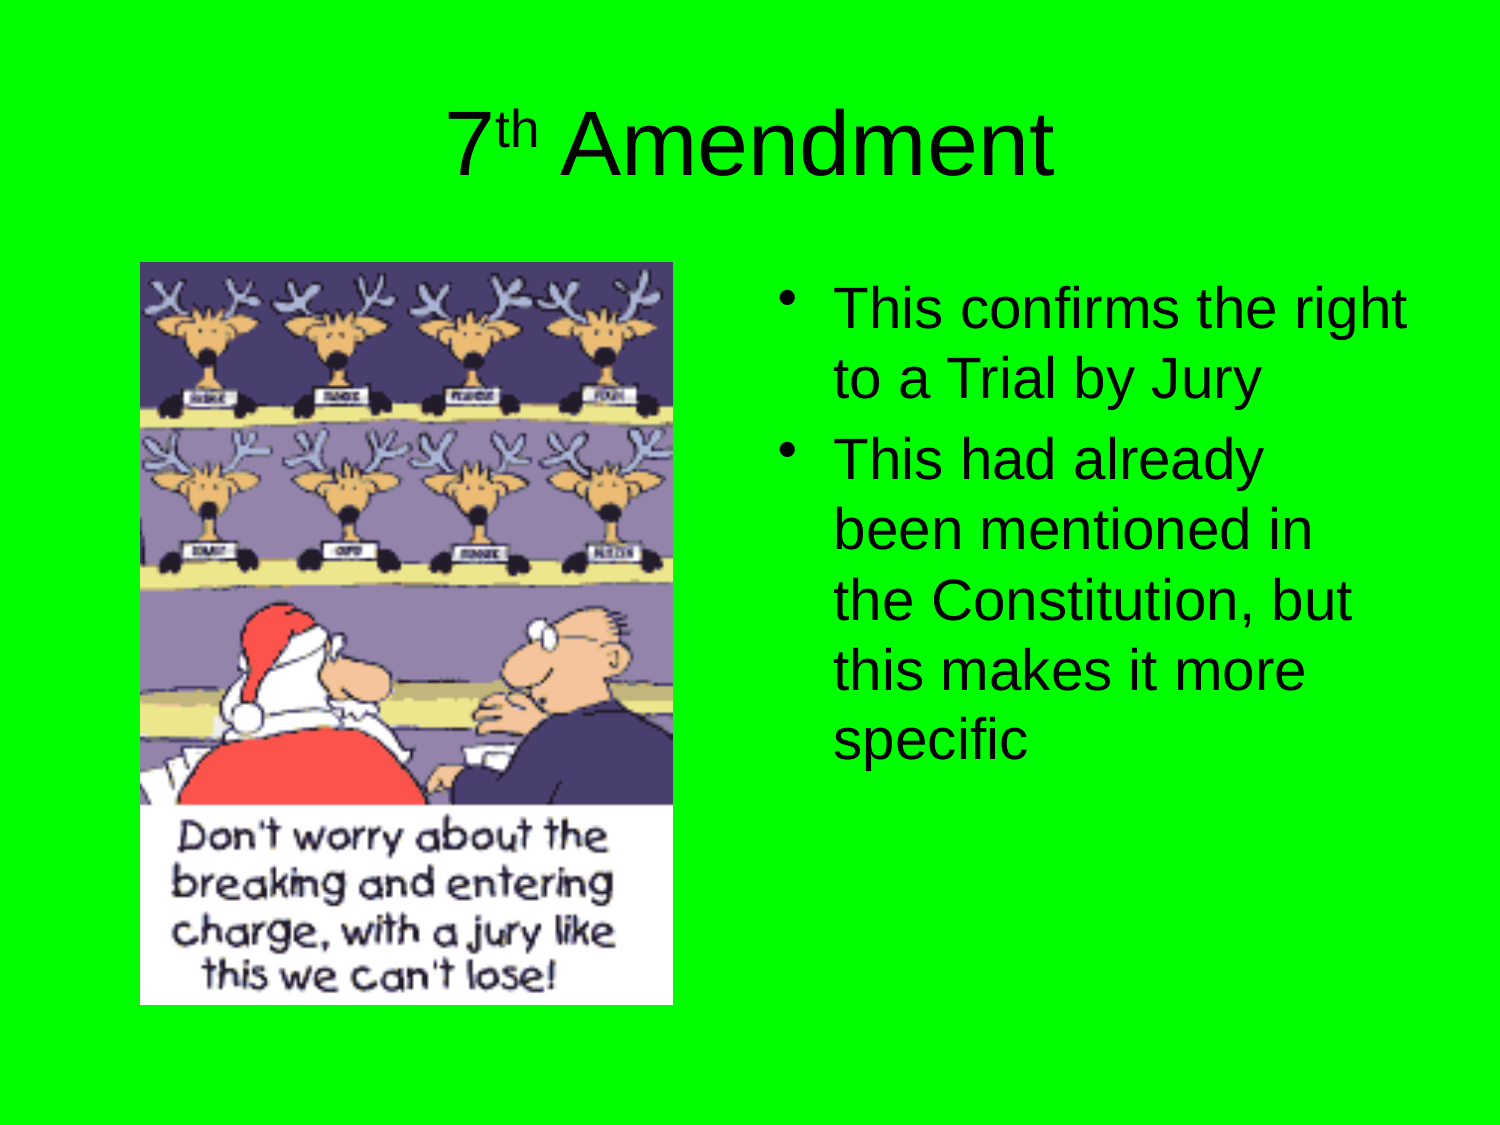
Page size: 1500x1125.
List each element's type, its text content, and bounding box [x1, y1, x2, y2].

list This confirms the right to a Trial by Jury This had already been mentioned in the Constitution, but this makes it more specific [762, 262, 1425, 1005]
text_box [140, 262, 673, 1006]
title 7th Amendment [75, 45, 1425, 233]
